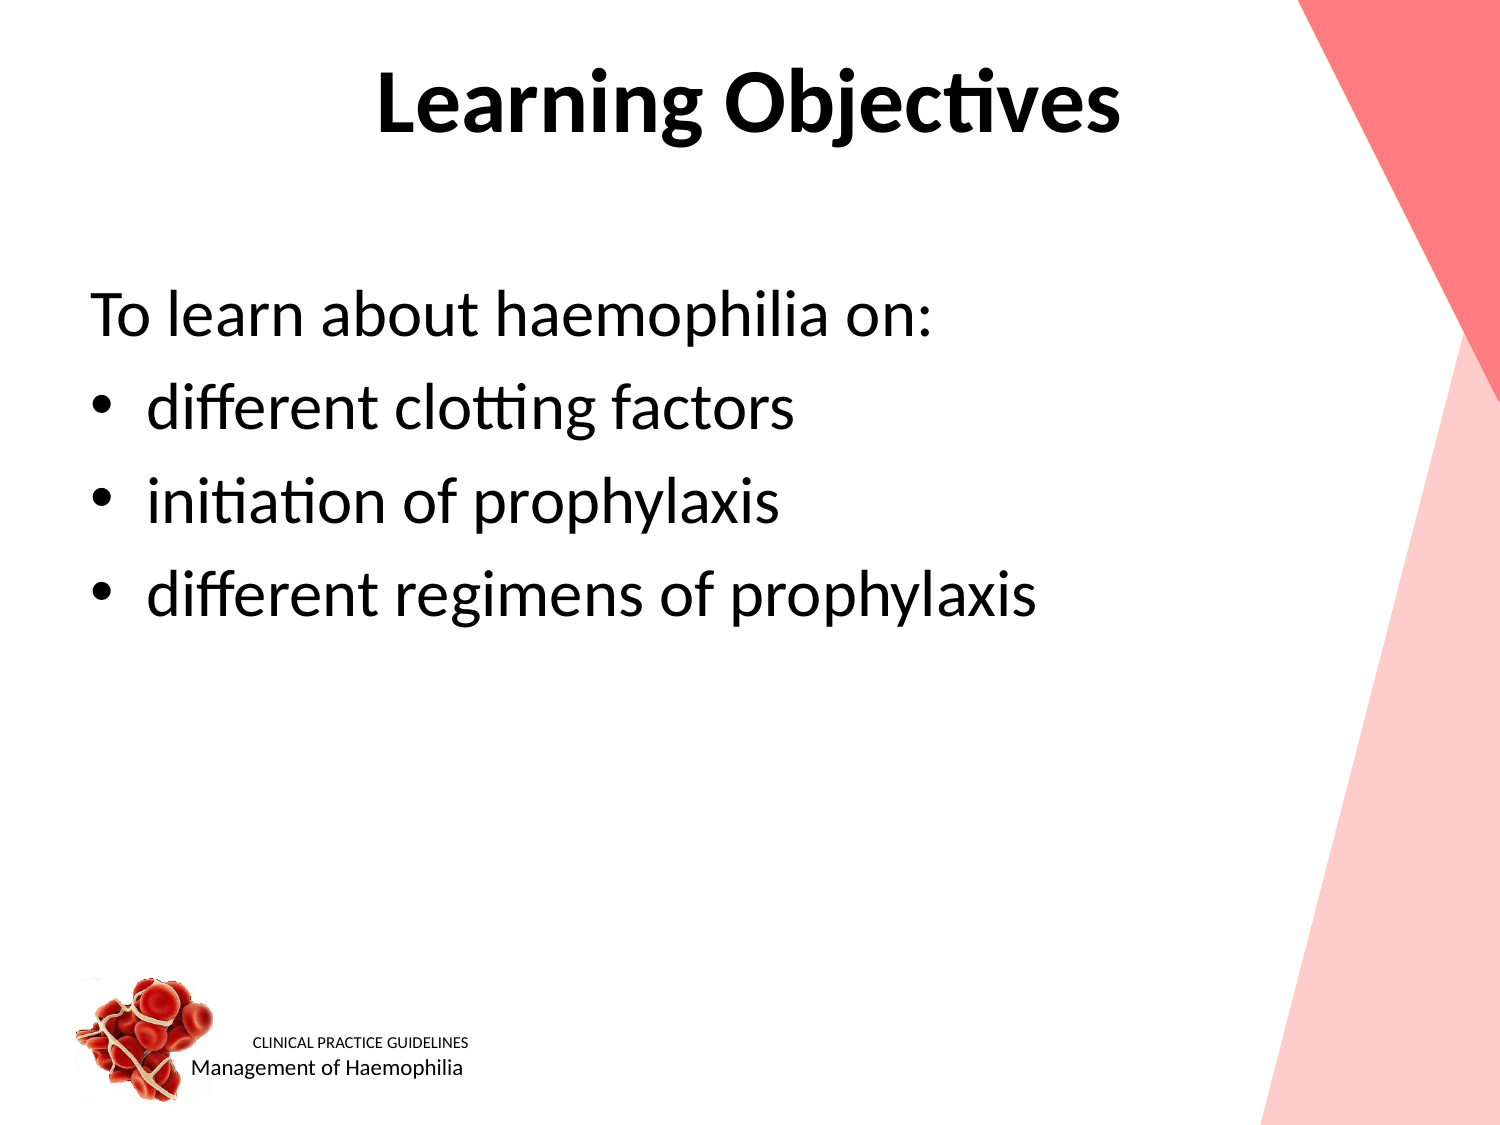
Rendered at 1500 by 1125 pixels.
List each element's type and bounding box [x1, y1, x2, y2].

text_box [74, 0, 1500, 1125]
